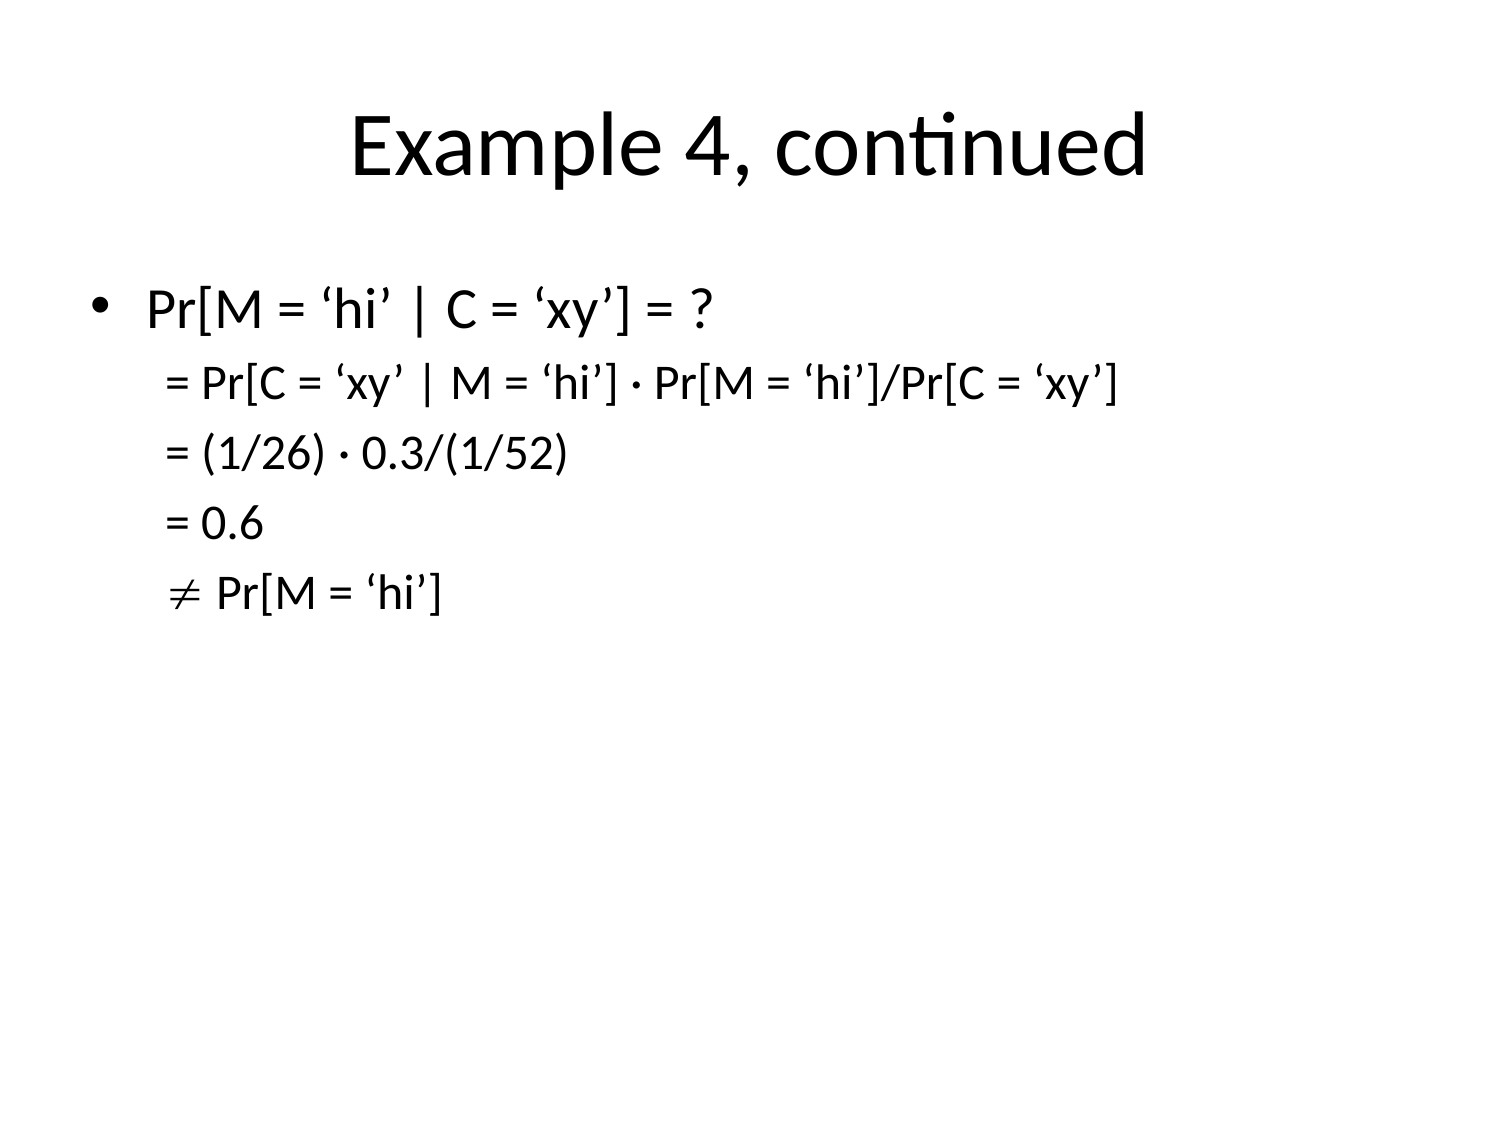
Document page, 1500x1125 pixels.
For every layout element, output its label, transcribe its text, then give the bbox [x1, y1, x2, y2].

list Pr[M = ‘hi’ | C = ‘xy’] = ? = Pr[C = ‘xy’ | M = ‘hi’] · Pr[M = ‘hi’]/Pr[C = ‘xy’] = (1/26) · 0.3/(1/52) = 0.6  Pr[M = ‘hi’] [75, 262, 1425, 1005]
title Example 4, continued [75, 45, 1425, 233]
